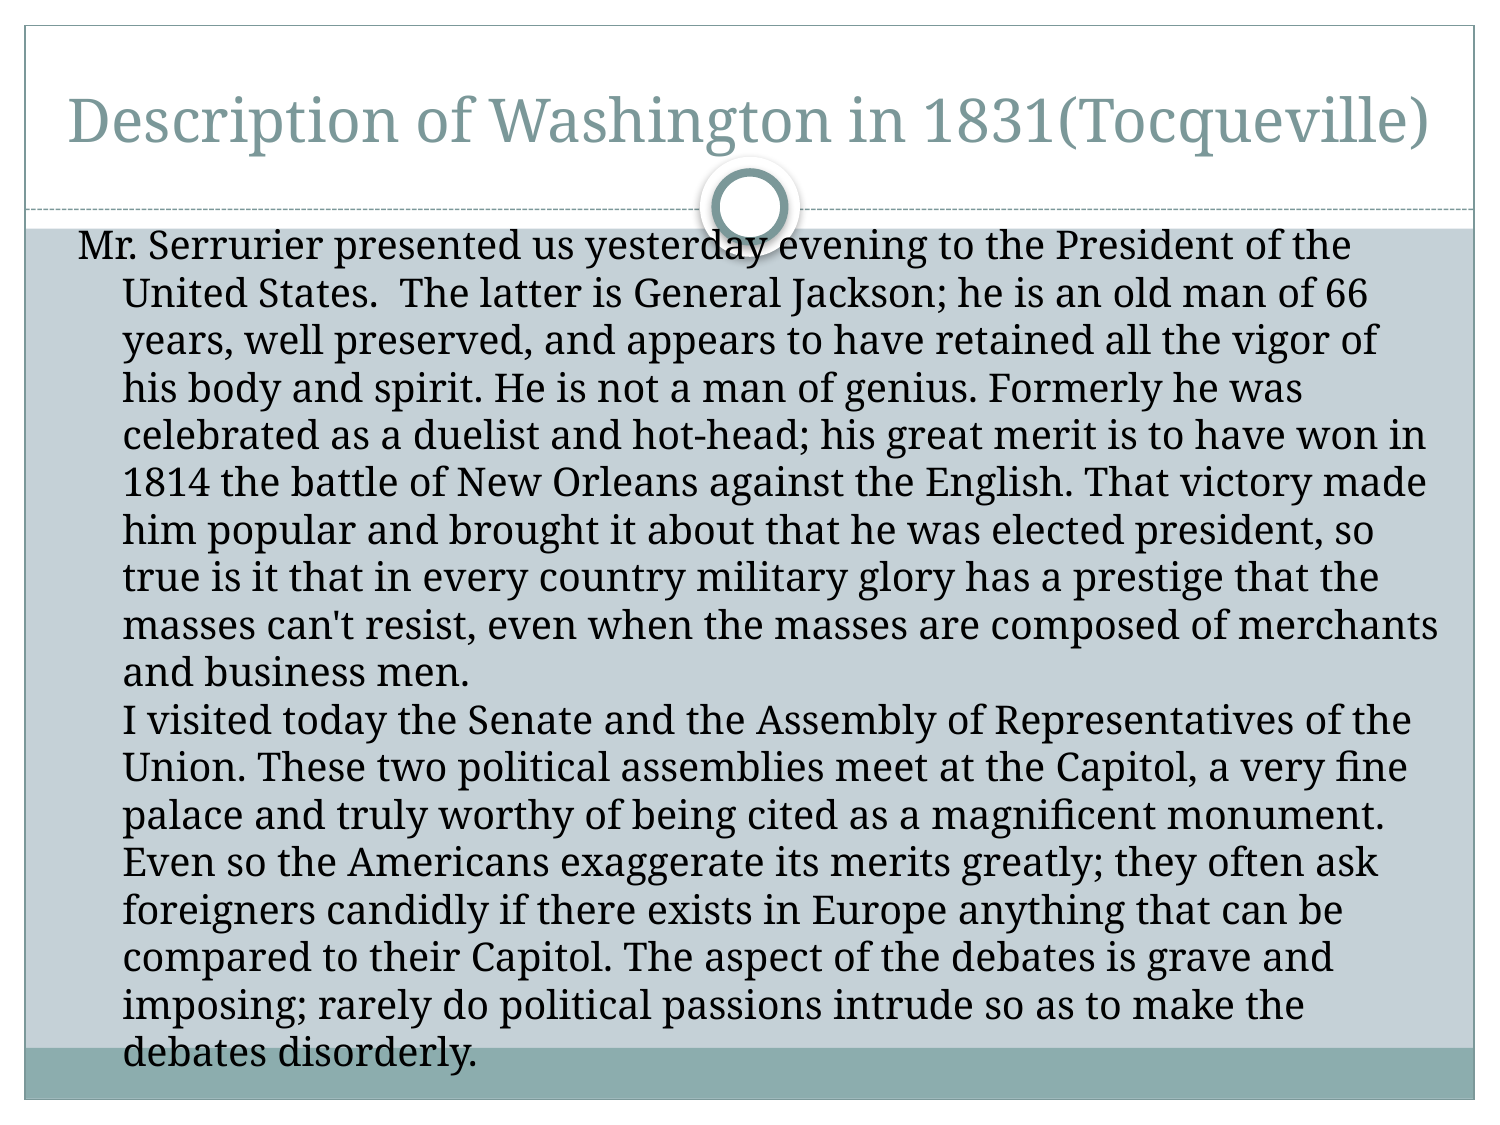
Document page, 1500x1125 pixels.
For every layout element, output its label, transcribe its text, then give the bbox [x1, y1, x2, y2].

list Mr. Serrurier presented us yesterday evening to the President of the United States. The latter is General Jackson; he is an old man of 66 years, well preserved, and appears to have retained all the vigor of his body and spirit. He is not a man of genius. Formerly he was celebrated as a duelist and hot-head; his great merit is to have won in 1814 the battle of New Orleans against the English. That victory made him popular and brought it about that he was elected president, so true is it that in every country military glory has a prestige that the masses can't resist, even when the masses are composed of merchants and business men. I visited today the Senate and the Assembly of Representatives of the Union. These two political assemblies meet at the Capitol, a very fine palace and truly worthy of being cited as a magnificent monument. Even so the Americans exaggerate its merits greatly; they often ask foreigners candidly if there exists in Europe anything that can be compared to their Capitol. The aspect of the debates is grave and imposing; rarely do political passions intrude so as to make the debates disorderly. [62, 212, 1458, 963]
title Description of Washington in 1831(Tocqueville) [49, 37, 1450, 163]
